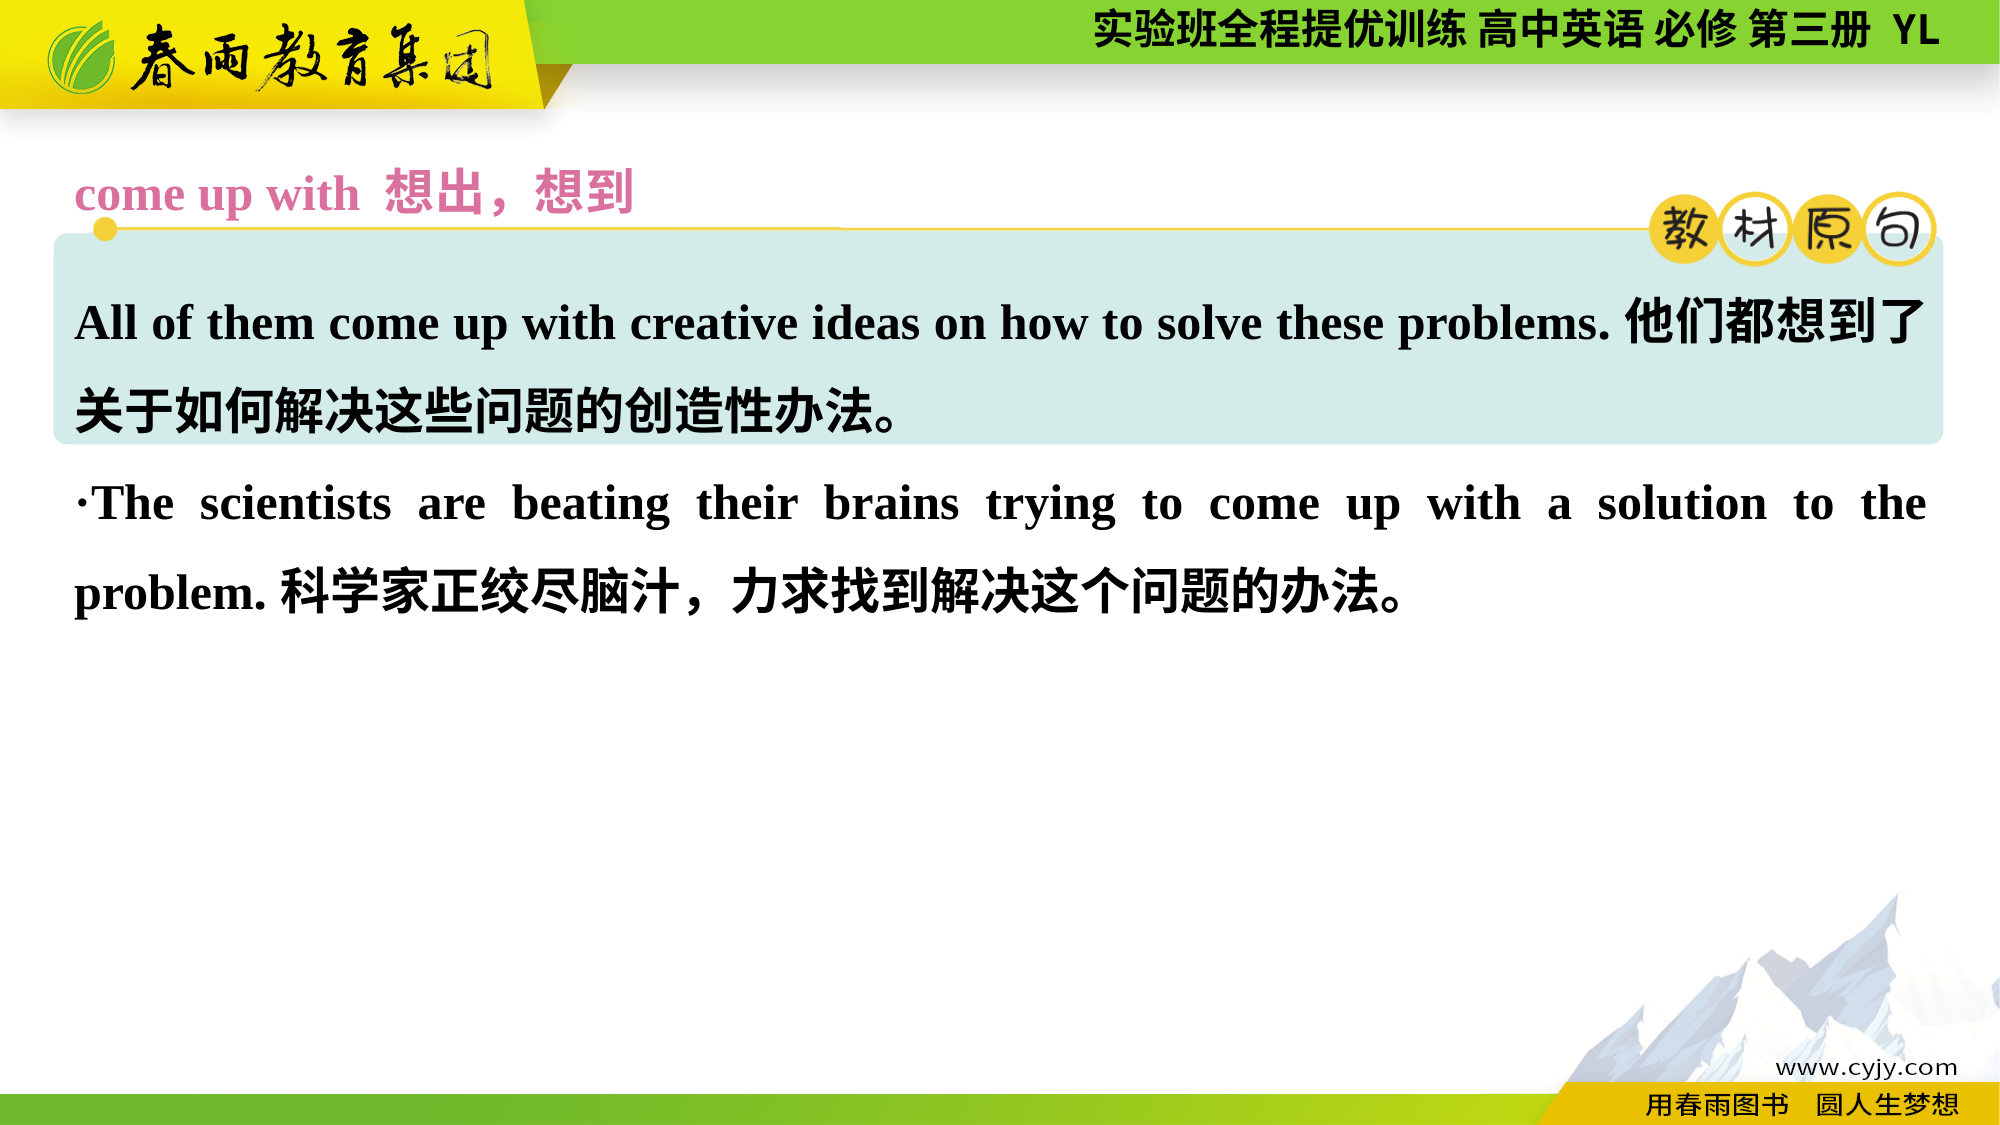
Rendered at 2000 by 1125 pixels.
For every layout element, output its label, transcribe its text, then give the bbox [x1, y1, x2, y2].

text_box [53, 236, 59, 442]
list come up with 想出，想到 All of them come up with creative ideas on how to solve these problems.他们都想到了关于如何解决这些问题的创造性办法。 ·The scientists are beating their brains trying to come up with a solution to the problem.科学家正绞尽脑汁，力求找到解决这个问题的办法。 [59, 122, 1944, 621]
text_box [87, 182, 1938, 269]
picture [0, 0, 2000, 1125]
